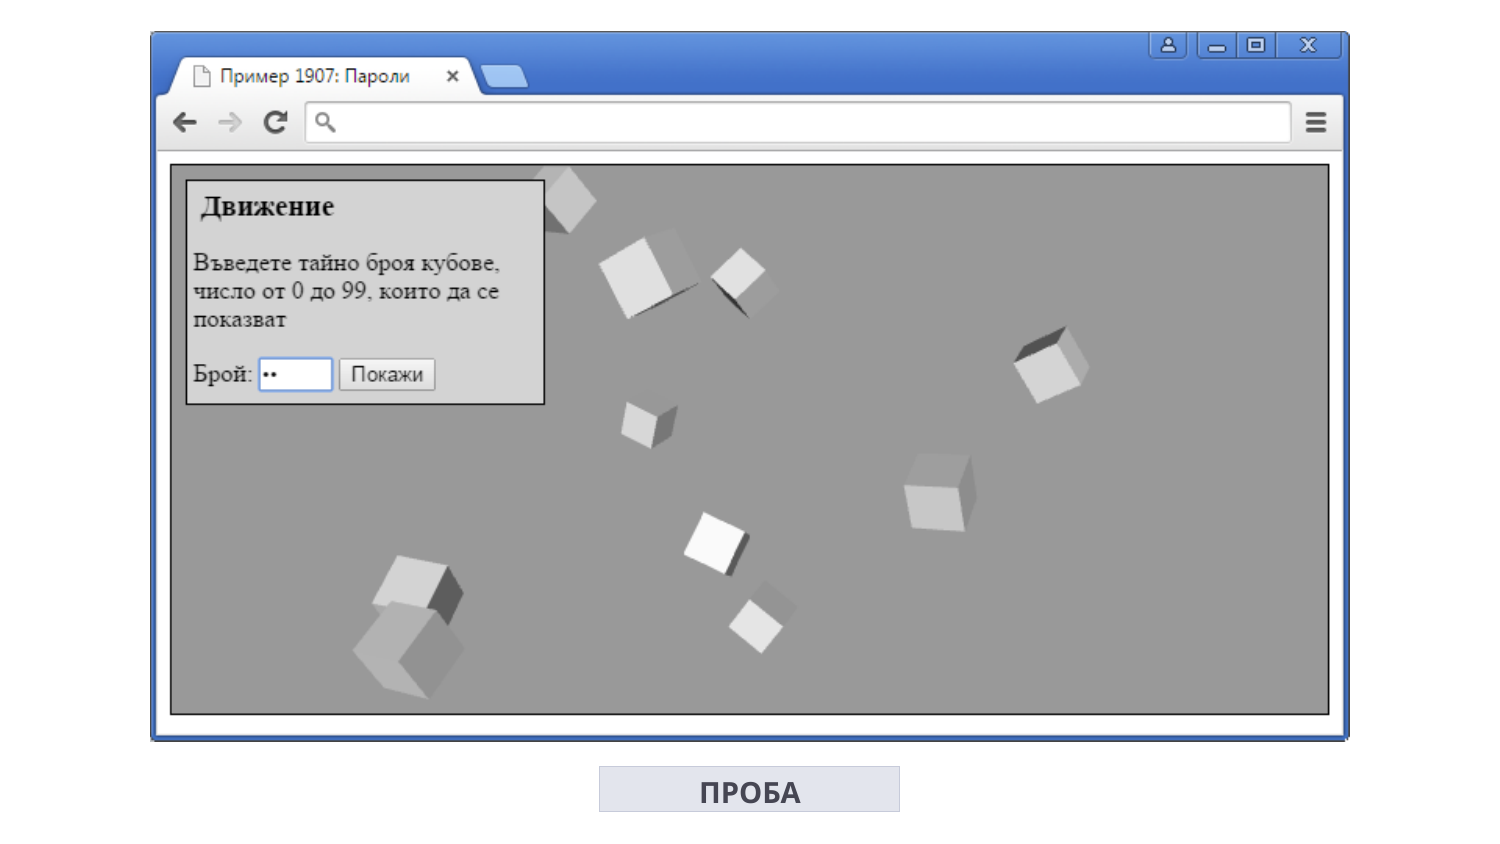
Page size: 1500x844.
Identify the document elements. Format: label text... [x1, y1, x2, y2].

picture [149, 31, 1351, 742]
text_box ПРОБА [599, 766, 900, 812]
